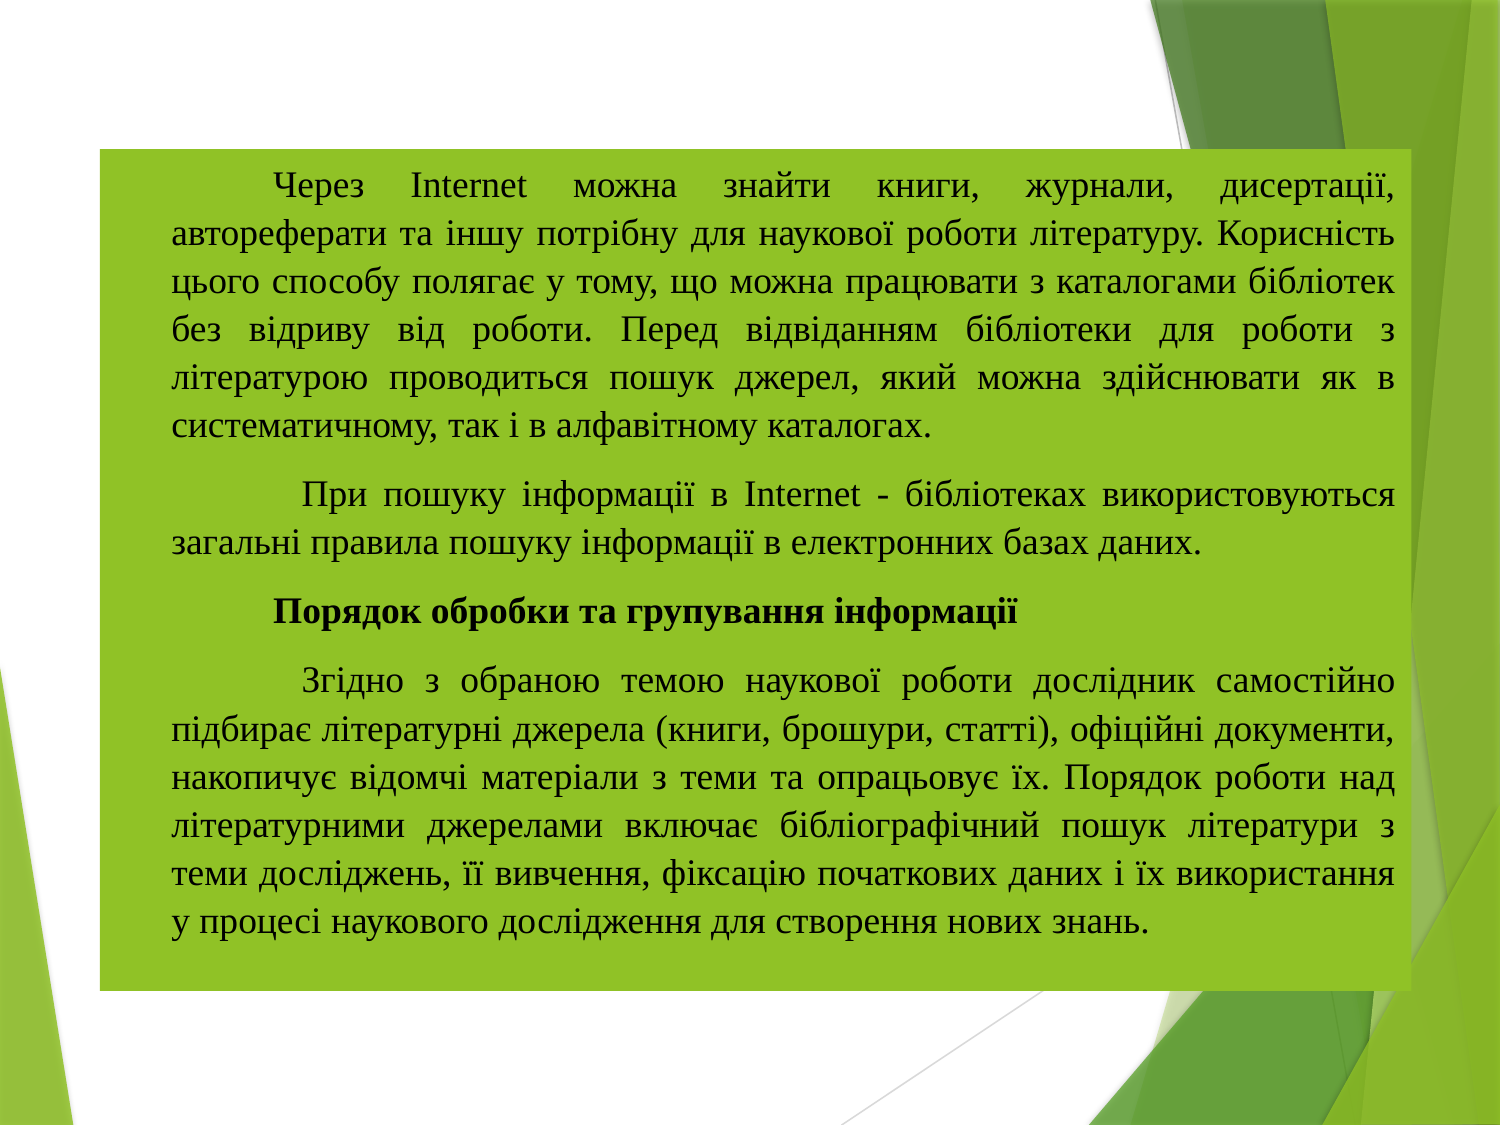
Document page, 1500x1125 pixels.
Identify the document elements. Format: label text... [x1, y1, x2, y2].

list Через Internet можна знайти книги, журнали, дисертації, автореферати та іншу потрібну для наукової роботи літературу. Корисність цього способу полягає у тому, що можна працювати з каталогами бібліотек без відриву від роботи. Перед відвіданням бібліотеки для роботи з літературою проводиться пошук джерел, який можна здійснювати як в систематичному, так і в алфавітному каталогах. При пошуку інформації в Internet - бібліотеках використовуються загальні правила пошуку інформації в електронних базах даних. Порядок обробки та групування інформації Згідно з обраною темою наукової роботи дослідник самостійно підбирає літературні джерела (книги, брошури, статті), офіційні документи, накопичує відомчі матеріали з теми та опрацьовує їх. Порядок роботи над літературними джерелами включає бібліографічний пошук літератури з теми досліджень, її вивчення, фіксацію початкових даних і їх використання у процесі наукового дослідження для створення нових знань. [99, 149, 1412, 991]
